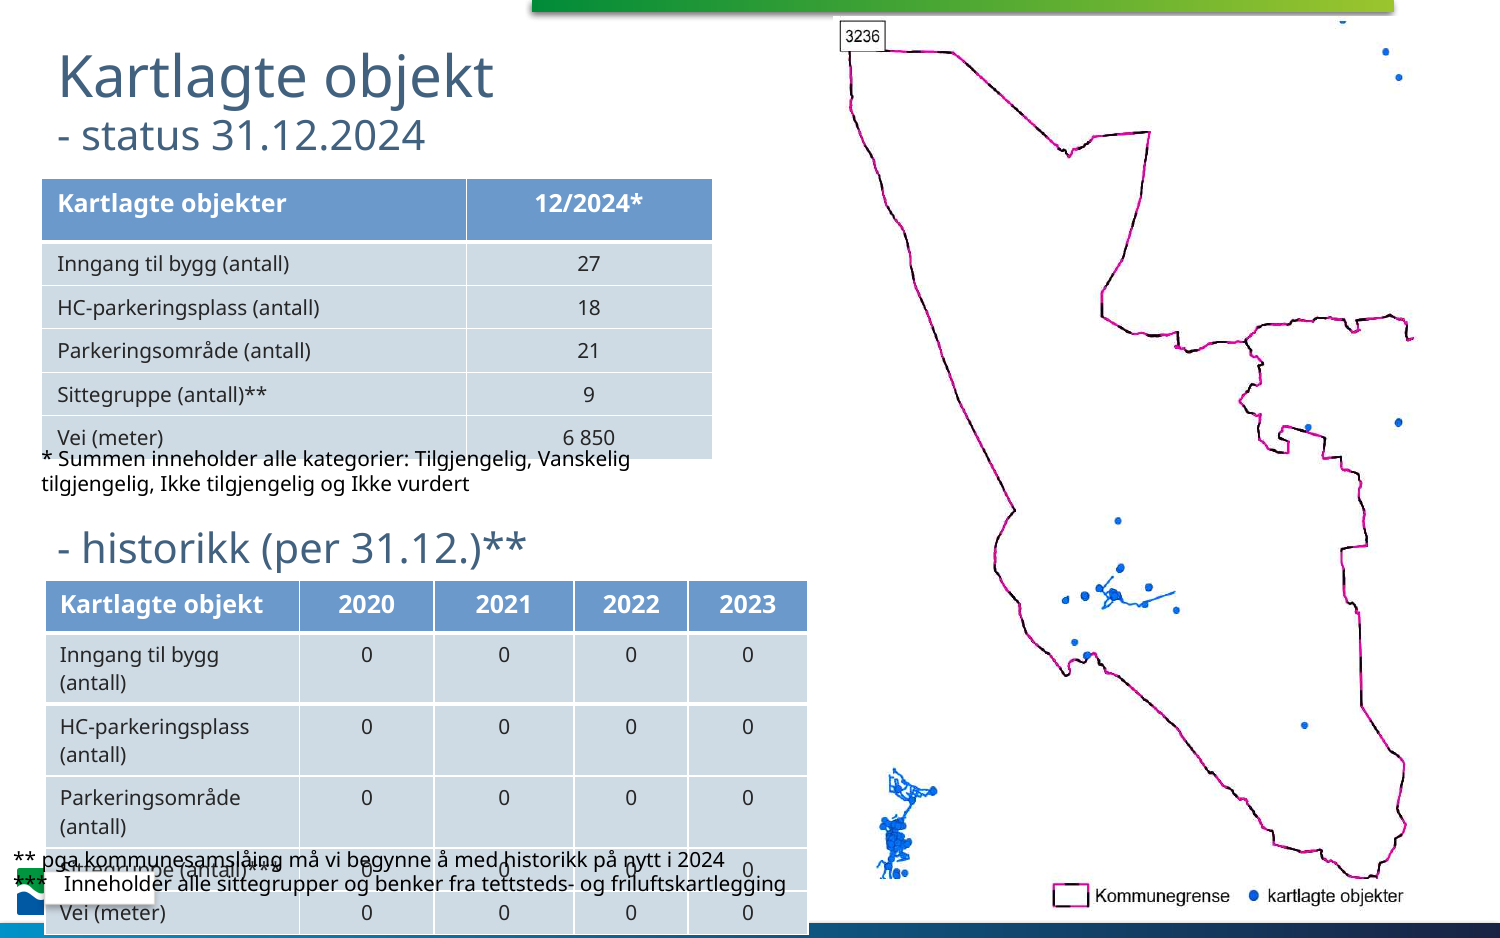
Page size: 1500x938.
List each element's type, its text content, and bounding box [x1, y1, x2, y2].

table_cell 9 [467, 373, 712, 415]
table_cell 0 [802, 849, 807, 890]
table_header 2023 [689, 581, 807, 631]
table_header 12/2024* [467, 179, 712, 240]
table_cell 18 [467, 286, 712, 328]
table_cell 0 [689, 706, 807, 775]
table_cell 0 [300, 635, 433, 702]
table_cell 6 850 [467, 416, 712, 459]
table_cell Inngang til bygg (antall) [46, 635, 299, 702]
table_cell Sittegruppe (antall)** [42, 373, 466, 415]
table_cell 0 [575, 635, 687, 702]
table_cell HC-parkeringsplass (antall) [46, 706, 299, 775]
table_cell 0 [575, 706, 687, 775]
table_header Kartlagte objekter [42, 179, 466, 240]
text_box - historikk (per 31.12.)** [42, 496, 828, 580]
table_header 2021 [435, 581, 573, 631]
table_cell 27 [467, 244, 712, 285]
text_box ** pga kommunesamslåing må vi begynne å med historikk på nytt i 2024 *** Inneholder alle sittegrupper og benker fra tettsteds- og friluftskartlegging [0, 838, 802, 904]
table_cell 0 [435, 706, 573, 775]
table_cell 0 [300, 904, 433, 934]
table_cell 0 [435, 904, 573, 934]
text_box Kartlagte objekt - status 31.12.2024 [42, 24, 828, 167]
table_header 2020 [300, 581, 433, 631]
table_cell 0 [435, 635, 573, 702]
table_cell 0 [575, 904, 687, 934]
table_cell Vei (meter) [42, 416, 466, 438]
table_cell 0 [689, 635, 807, 702]
table_cell 0 [300, 777, 433, 838]
table_cell 21 [467, 329, 712, 372]
table_cell Parkeringsområde (antall) [42, 329, 466, 372]
table_cell 0 [435, 777, 573, 838]
table_cell Inngang til bygg (antall) [42, 244, 466, 285]
table_cell Vei (meter) [46, 904, 299, 934]
table_cell Parkeringsområde (antall) [46, 777, 299, 838]
table_cell 0 [575, 777, 687, 838]
picture [833, 16, 1419, 913]
table_cell HC-parkeringsplass (antall) [42, 286, 466, 328]
text_box * Summen inneholder alle kategorier: Tilgjengelig, Vanskelig tilgjengelig, Ikke tilgjengelig og Ikke vurdert [26, 438, 711, 504]
table_cell 0 [689, 892, 807, 934]
table_header 2022 [575, 581, 687, 631]
table_cell 0 [689, 777, 807, 847]
table_cell 0 [300, 706, 433, 775]
table_header Kartlagte objekt [46, 581, 299, 631]
